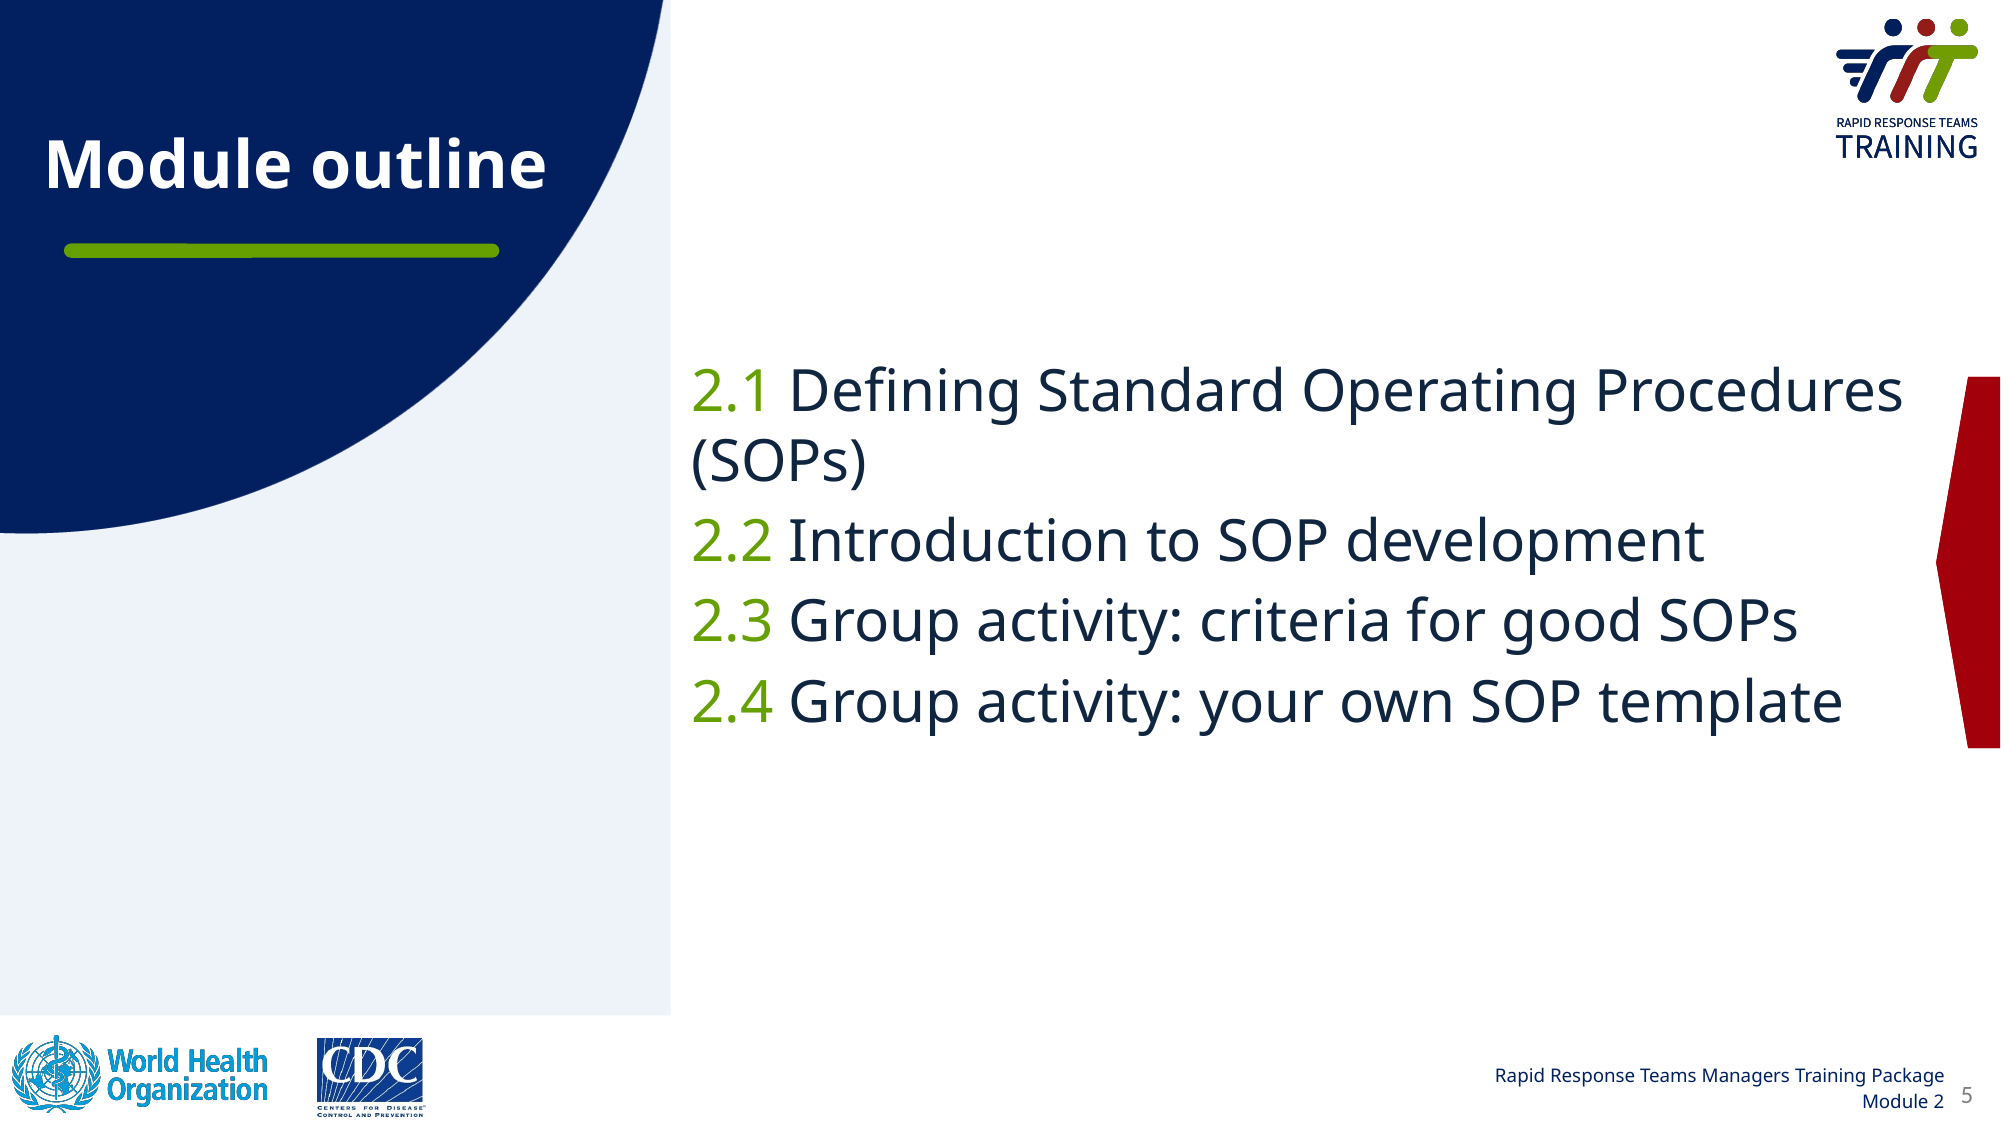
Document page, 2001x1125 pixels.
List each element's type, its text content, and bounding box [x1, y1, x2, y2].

picture [34, 1054, 43, 1078]
picture [30, 1083, 37, 1091]
picture [59, 1035, 267, 1113]
text_box Module outline [35, 114, 598, 210]
picture [22, 1062, 26, 1077]
picture [36, 1088, 78, 1105]
picture [1835, 19, 1978, 167]
picture [46, 1056, 54, 1062]
picture [71, 1053, 90, 1091]
text_box 2.1 Defining Standard Operating Procedures (SOPs) 2.2 Introduction to SOP development 2.3 Group activity: criteria for good SOPs 2.4 Group activity: your own SOP template [684, 345, 1923, 1033]
picture [50, 1108, 62, 1113]
picture [12, 1035, 54, 1068]
picture [24, 1054, 36, 1087]
picture [40, 1062, 47, 1070]
picture [317, 1038, 426, 1117]
picture [0, 0, 670, 538]
slide_number 5 [1945, 1071, 1992, 1125]
picture [12, 1083, 48, 1113]
text_box [1936, 376, 2000, 749]
